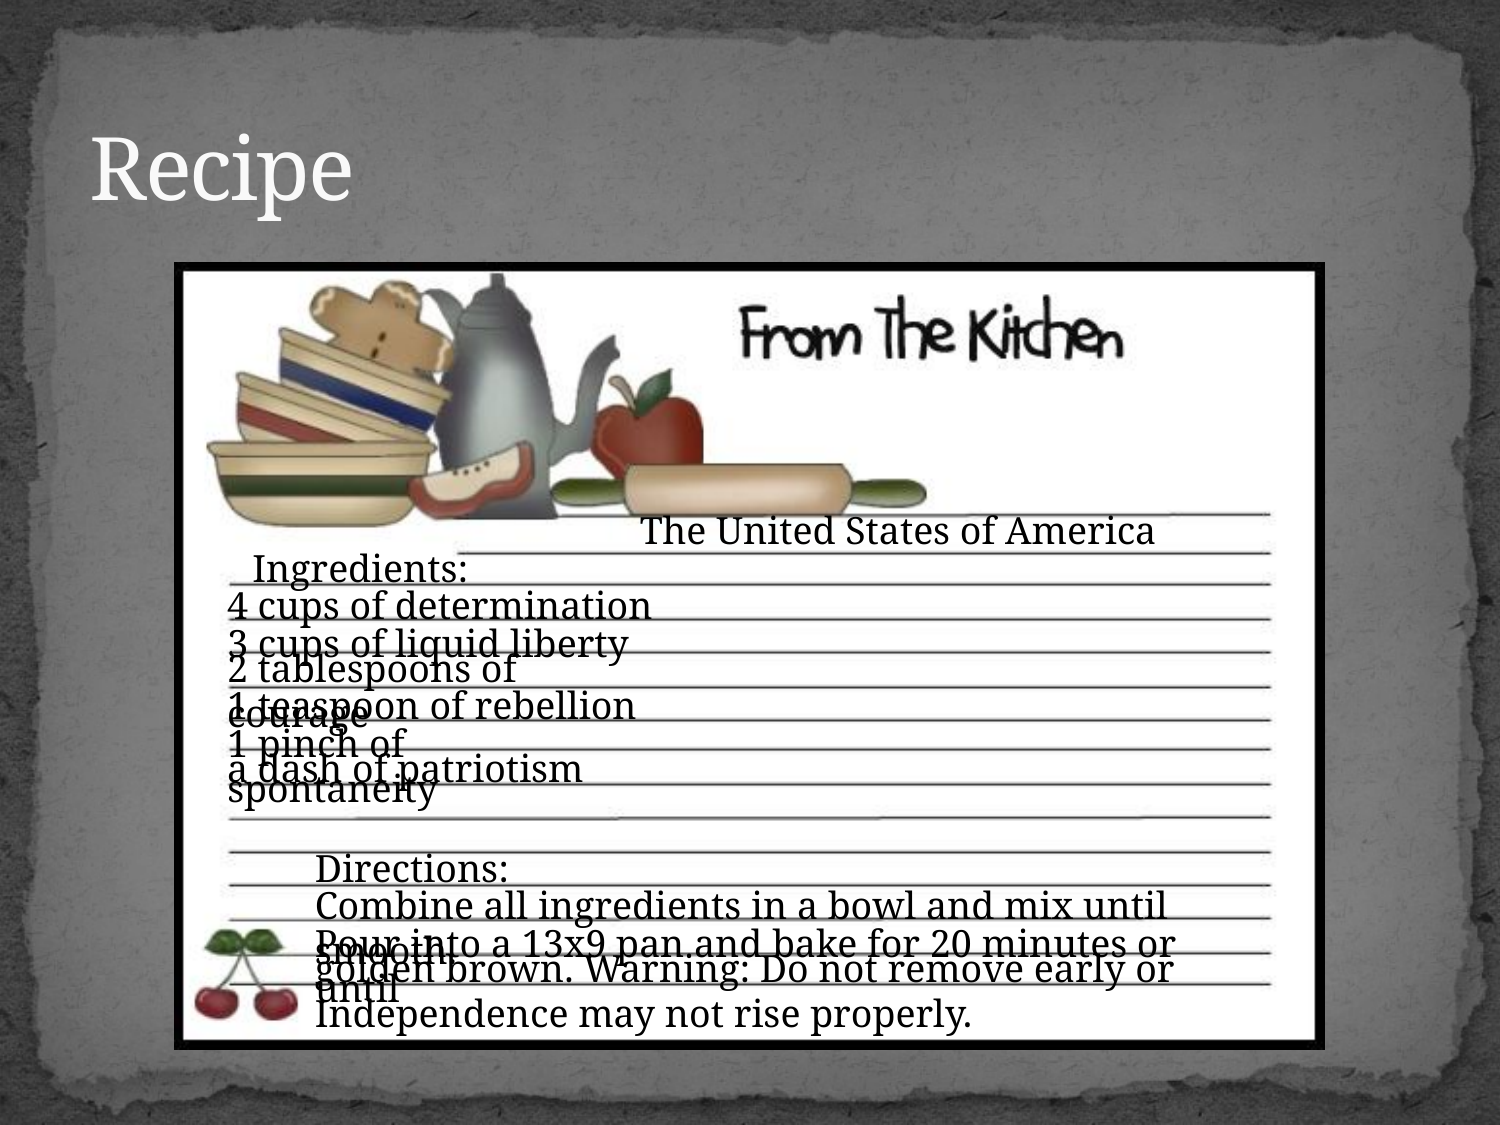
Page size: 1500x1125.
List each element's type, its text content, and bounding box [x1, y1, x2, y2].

title Recipe [74, 24, 1425, 225]
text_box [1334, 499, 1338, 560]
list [177, 265, 1325, 1049]
